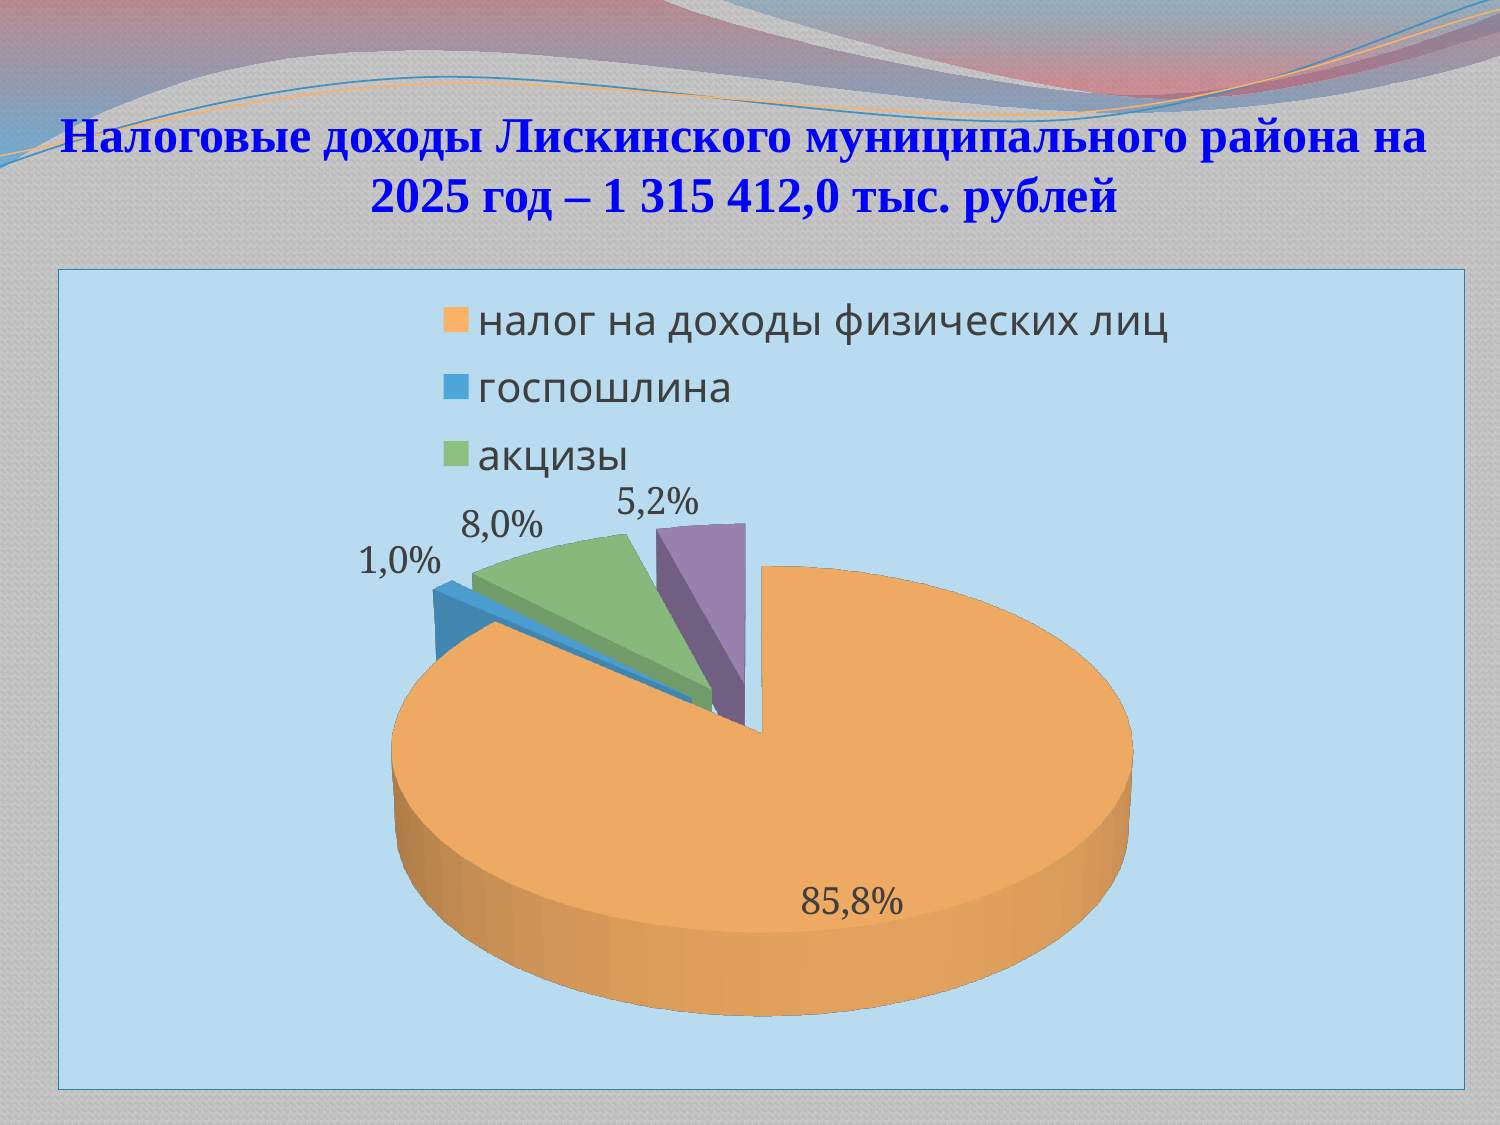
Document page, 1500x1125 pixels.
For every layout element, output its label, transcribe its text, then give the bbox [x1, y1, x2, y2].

chart [58, 269, 1466, 1091]
title Налоговые доходы Лискинского муниципального района на 2025 год – 1 315 412,0 тыс. рублей [58, 82, 1430, 223]
